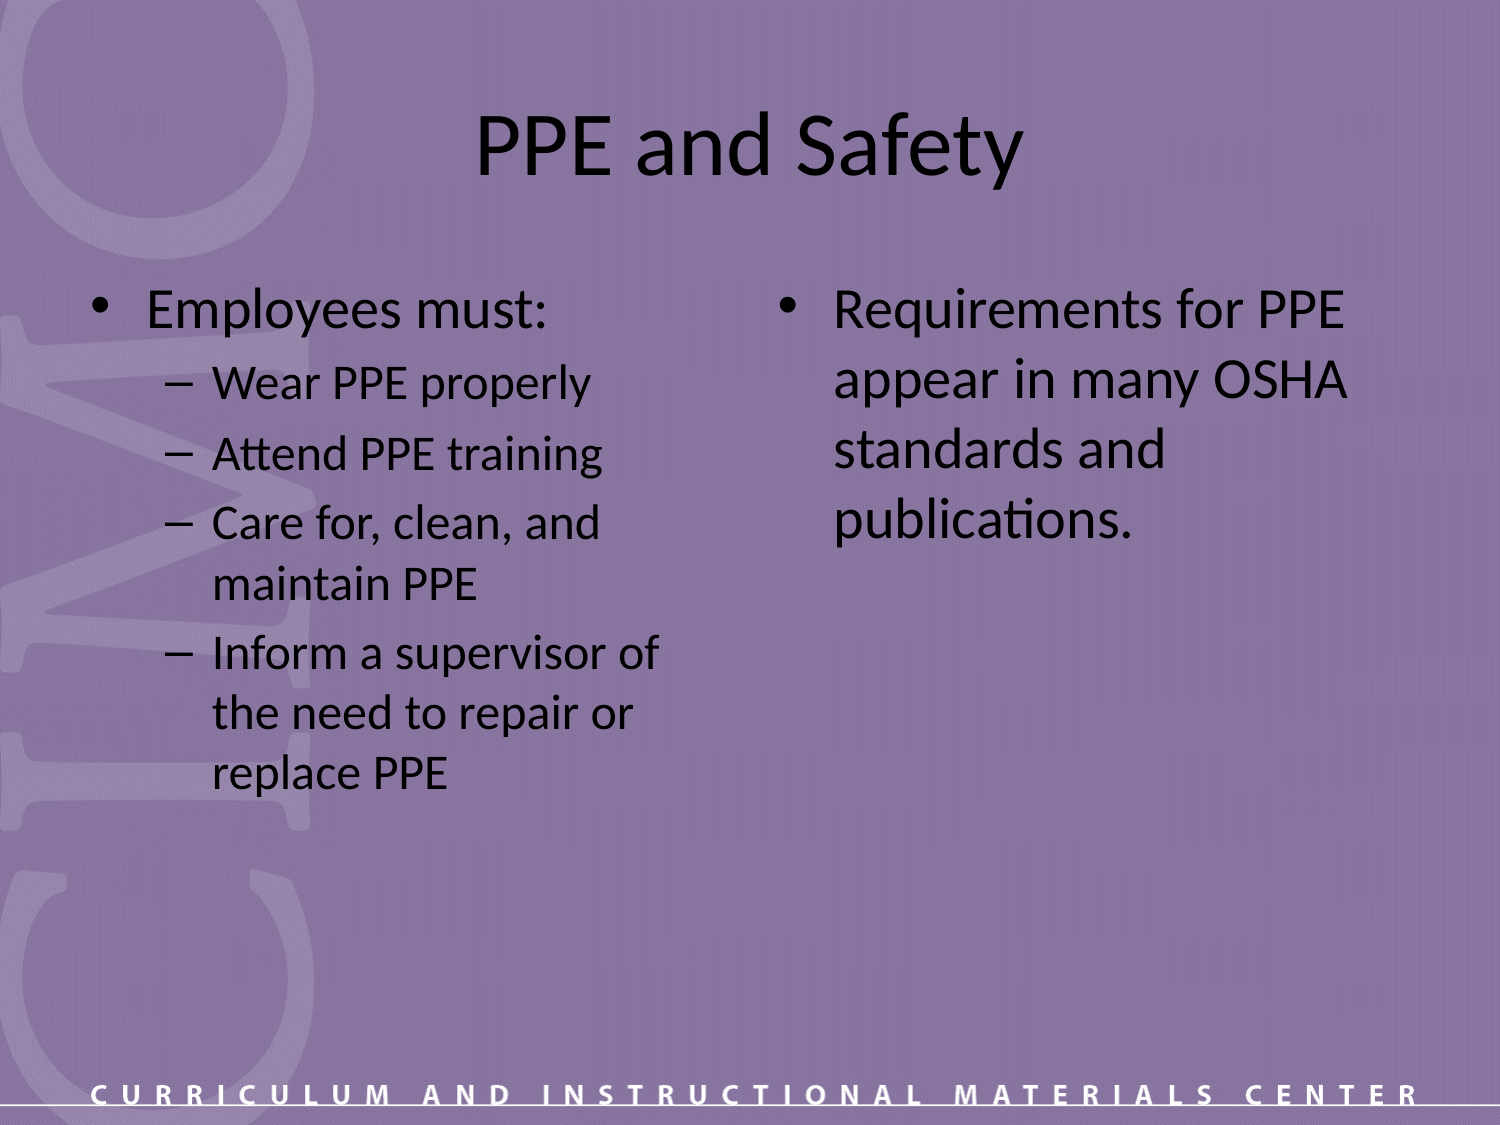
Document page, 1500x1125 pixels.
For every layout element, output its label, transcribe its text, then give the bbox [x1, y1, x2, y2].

list Requirements for PPE appear in many OSHA standards and publications. [762, 262, 1425, 1005]
list Employees must: Wear PPE properly Attend PPE training Care for, clean, and maintain PPE Inform a supervisor of the need to repair or replace PPE [75, 262, 738, 1005]
title PPE and Safety [75, 45, 1425, 233]
